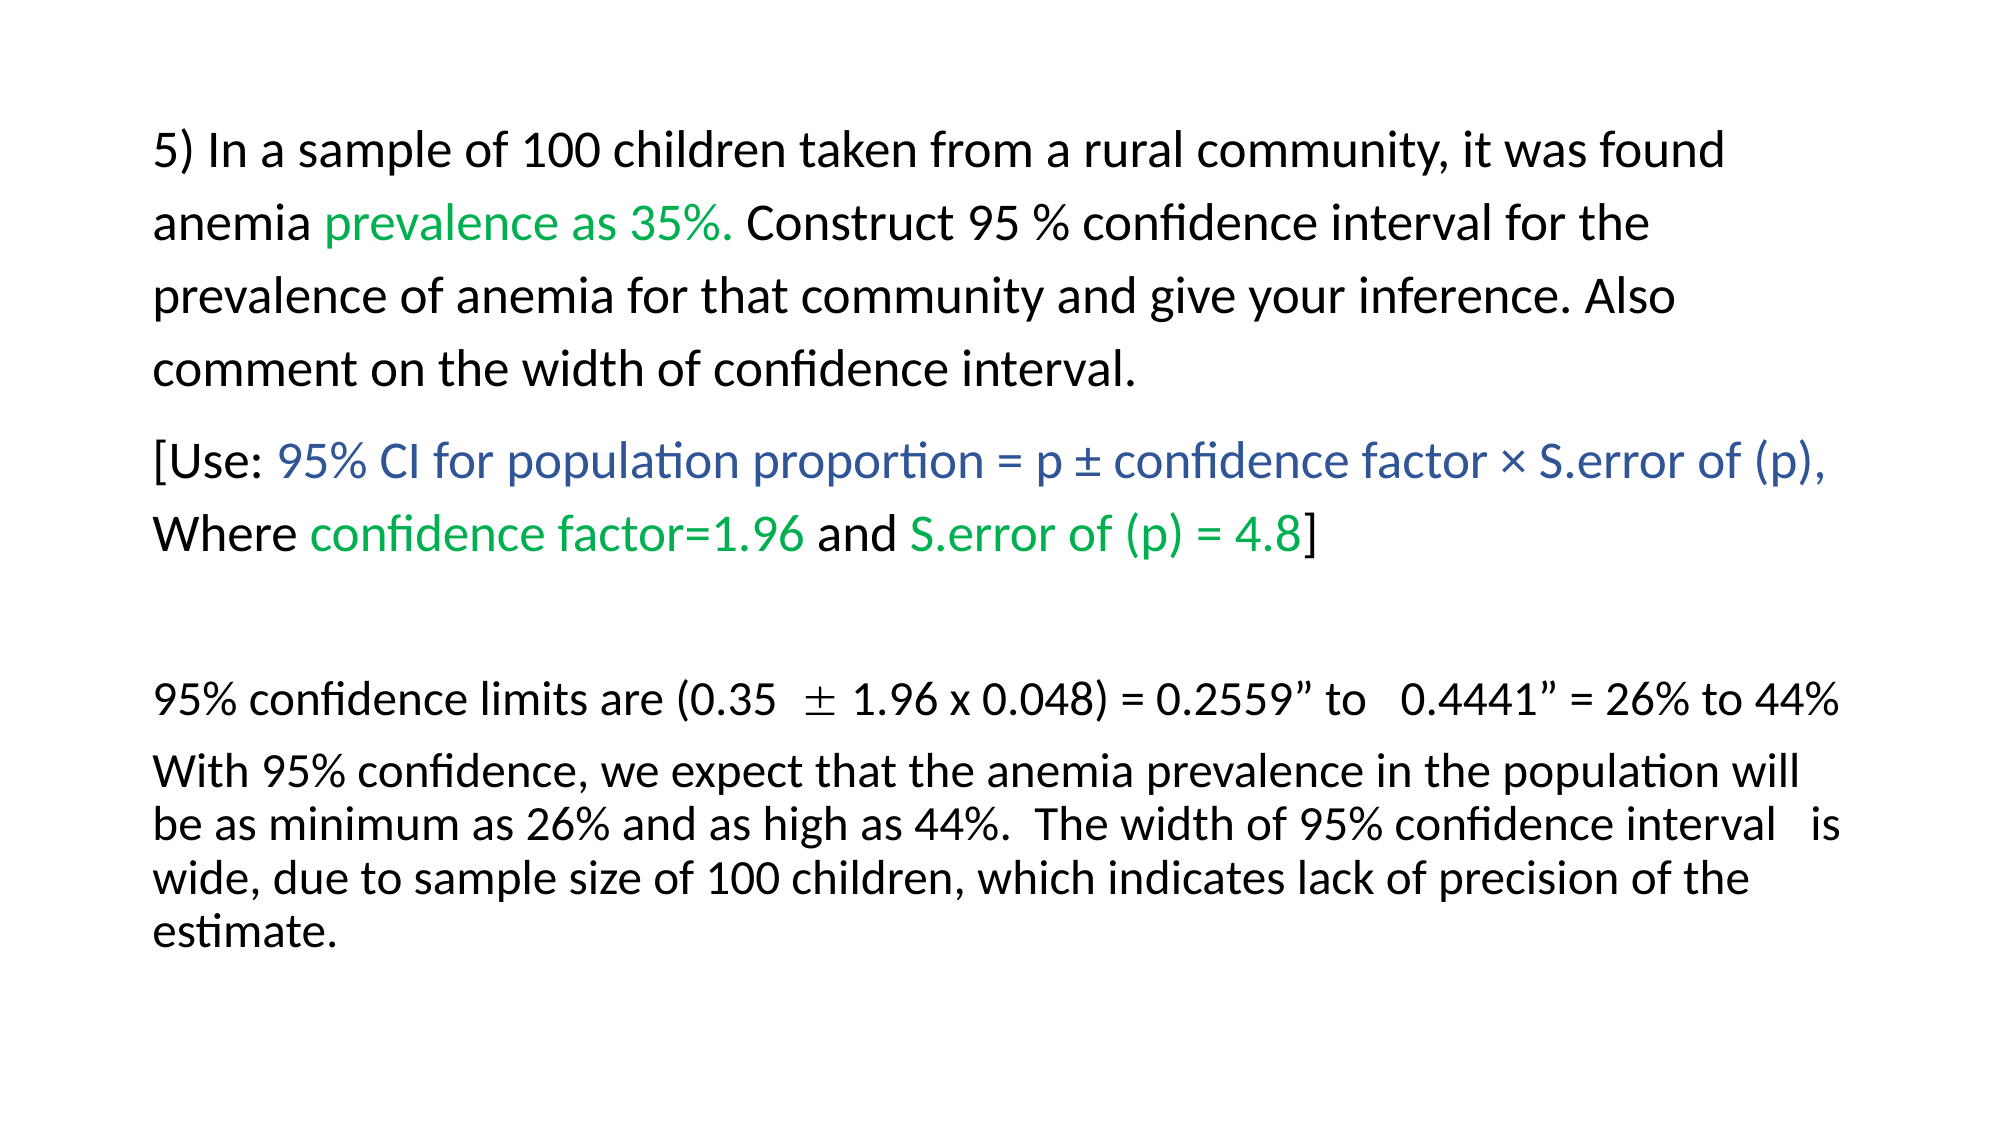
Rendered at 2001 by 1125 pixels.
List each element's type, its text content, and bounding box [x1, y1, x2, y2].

list 5) In a sample of 100 children taken from a rural community, it was found anemia prevalence as 35%. Construct 95 % confidence interval for the prevalence of anemia for that community and give your inference. Also comment on the width of confidence interval. [Use: 95% CI for population proportion = p ± confidence factor × S.error of (p), Where confidence factor=1.96 and S.error of (p) = 4.8] 95% confidence limits are (0.35  1.96 x 0.048) = 0.2559” to 0.4441” = 26% to 44% With 95% confidence, we expect that the anemia prevalence in the population will be as minimum as 26% and as high as 44%. The width of 95% confidence interval is wide, due to sample size of 100 children, which indicates lack of precision of the estimate. [137, 97, 1863, 1014]
text_box [500, 345, 1500, 414]
